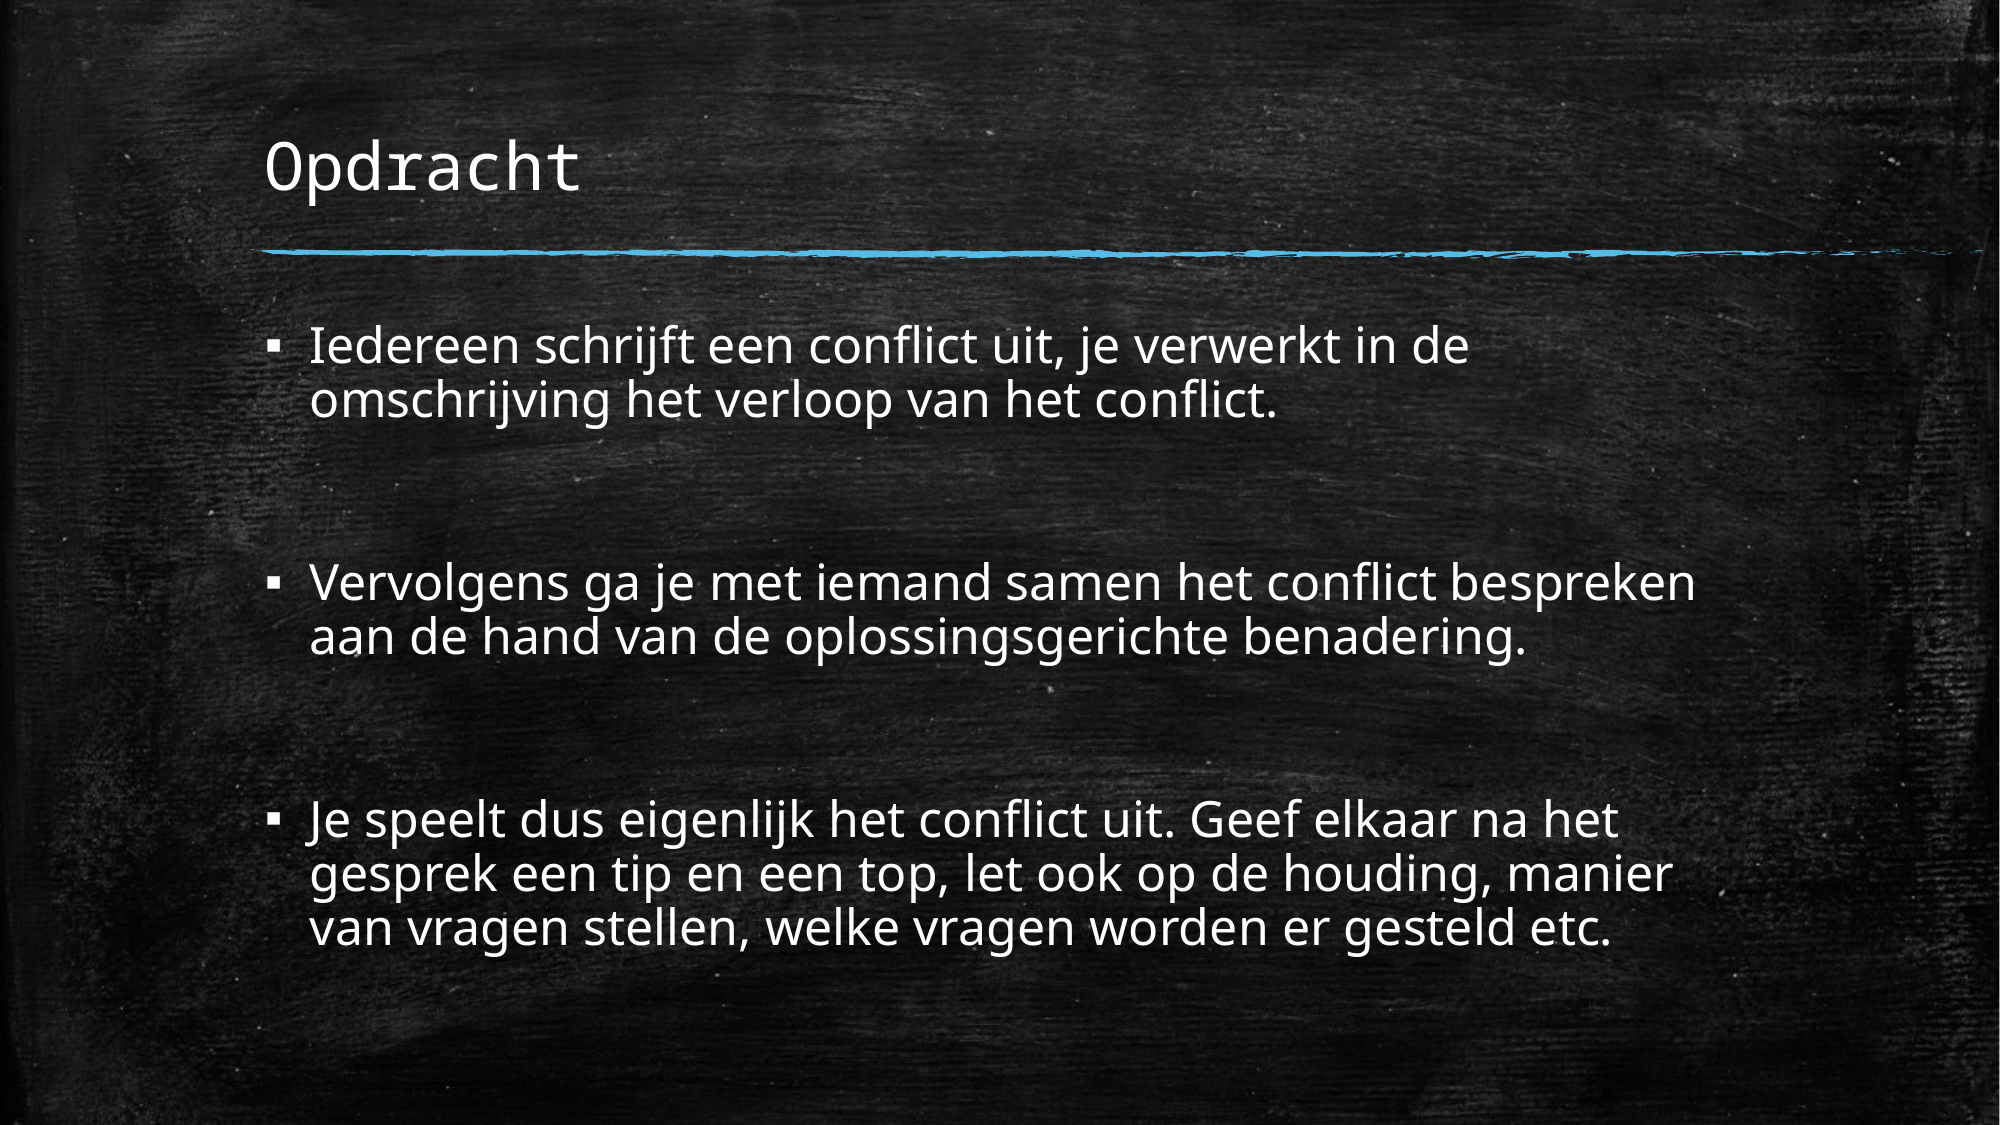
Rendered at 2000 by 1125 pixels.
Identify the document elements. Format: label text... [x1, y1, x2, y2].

list Iedereen schrijft een conflict uit, je verwerkt in de omschrijving het verloop van het conflict. Vervolgens ga je met iemand samen het conflict bespreken aan de hand van de oplossingsgerichte benadering. Je speelt dus eigenlijk het conflict uit. Geef elkaar na het gesprek een tip en een top, let ook op de houding, manier van vragen stellen, welke vragen worden er gesteld etc. [249, 312, 1750, 1013]
title Opdracht [249, 45, 1750, 213]
